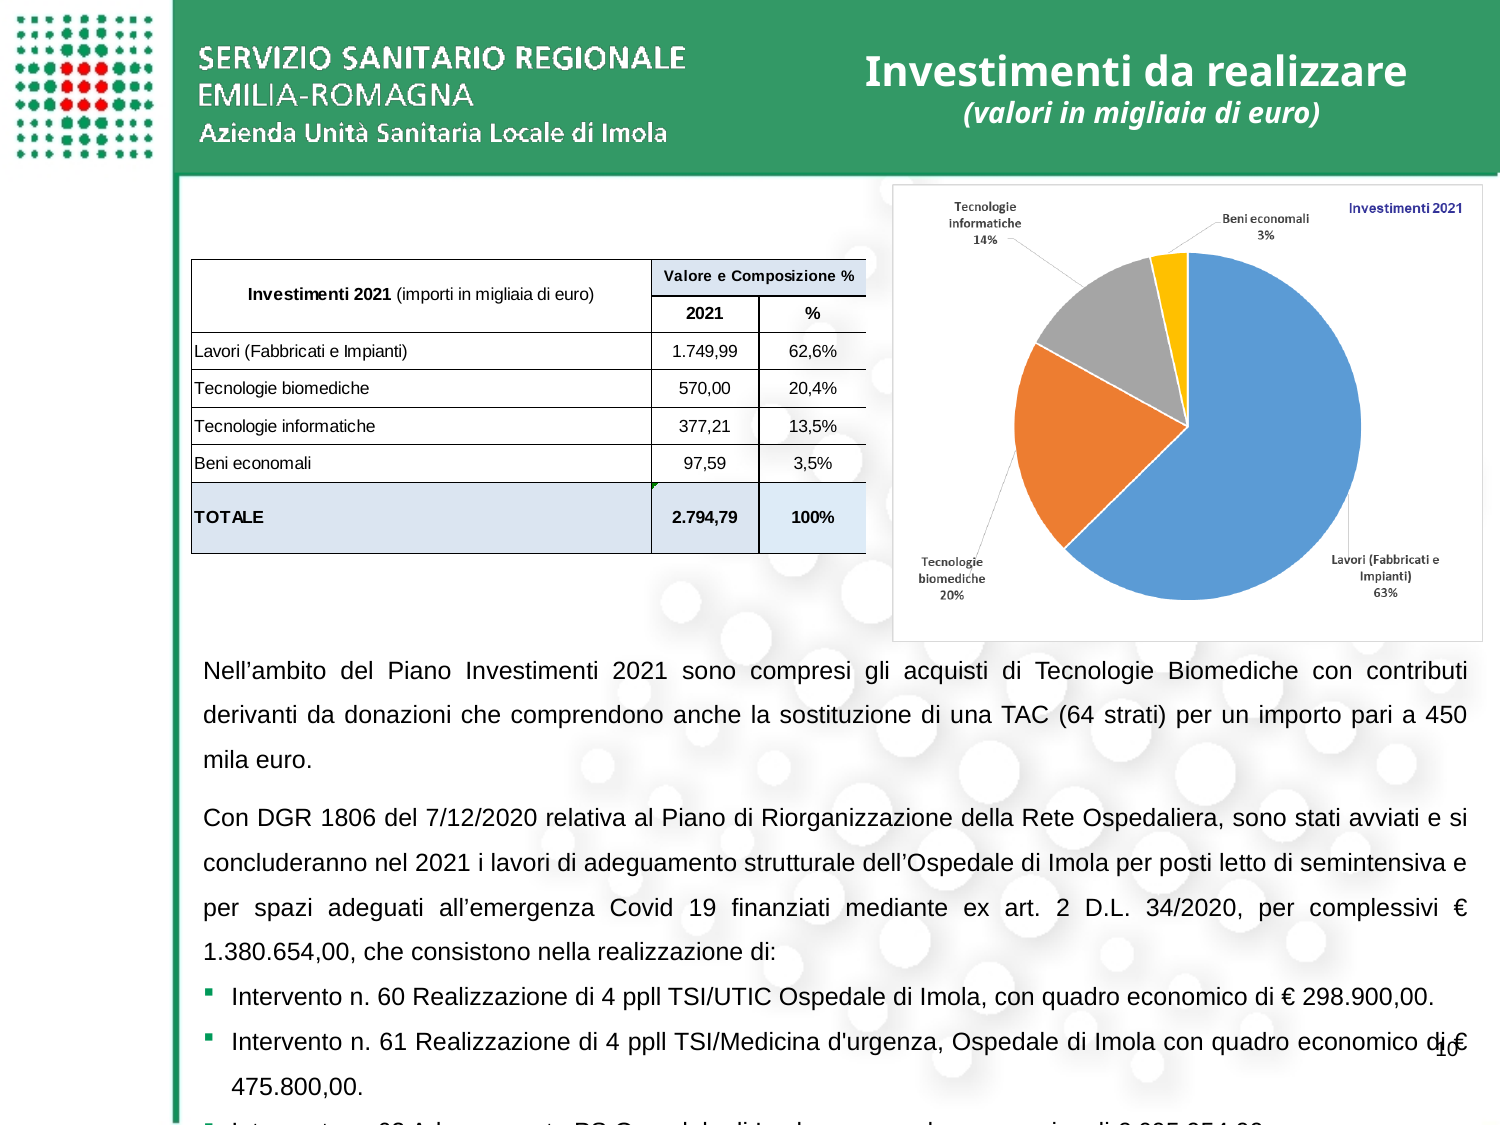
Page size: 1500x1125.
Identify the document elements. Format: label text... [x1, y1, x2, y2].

text_box Nell’ambito del Piano Investimenti 2021 sono compresi gli acquisti di Tecnologie Biomediche con contributi derivanti da donazioni che comprendono anche la sostituzione di una TAC (64 strati) per un importo pari a 450 mila euro. Con DGR 1806 del 7/12/2020 relativa al Piano di Riorganizzazione della Rete Ospedaliera, sono stati avviati e si concluderanno nel 2021 i lavori di adeguamento strutturale dell’Ospedale di Imola per posti letto di semintensiva e per spazi adeguati all’emergenza Covid 19 finanziati mediante ex art. 2 D.L. 34/2020, per complessivi € 1.380.654,00, che consistono nella realizzazione di: Intervento n. 60 Realizzazione di 4 ppll TSI/UTIC Ospedale di Imola, con quadro economico di € 298.900,00. Intervento n. 61 Realizzazione di 4 ppll TSI/Medicina d'urgenza, Ospedale di Imola con quadro economico di € 475.800,00. Intervento n. 62 Adeguamento PS Ospedale di Imola, con quadro economico di € 605.954,00. [188, 631, 1486, 1125]
text_box Investimenti da realizzare (valori in migliaia di euro) [811, 37, 1473, 137]
picture [0, 0, 1500, 1125]
